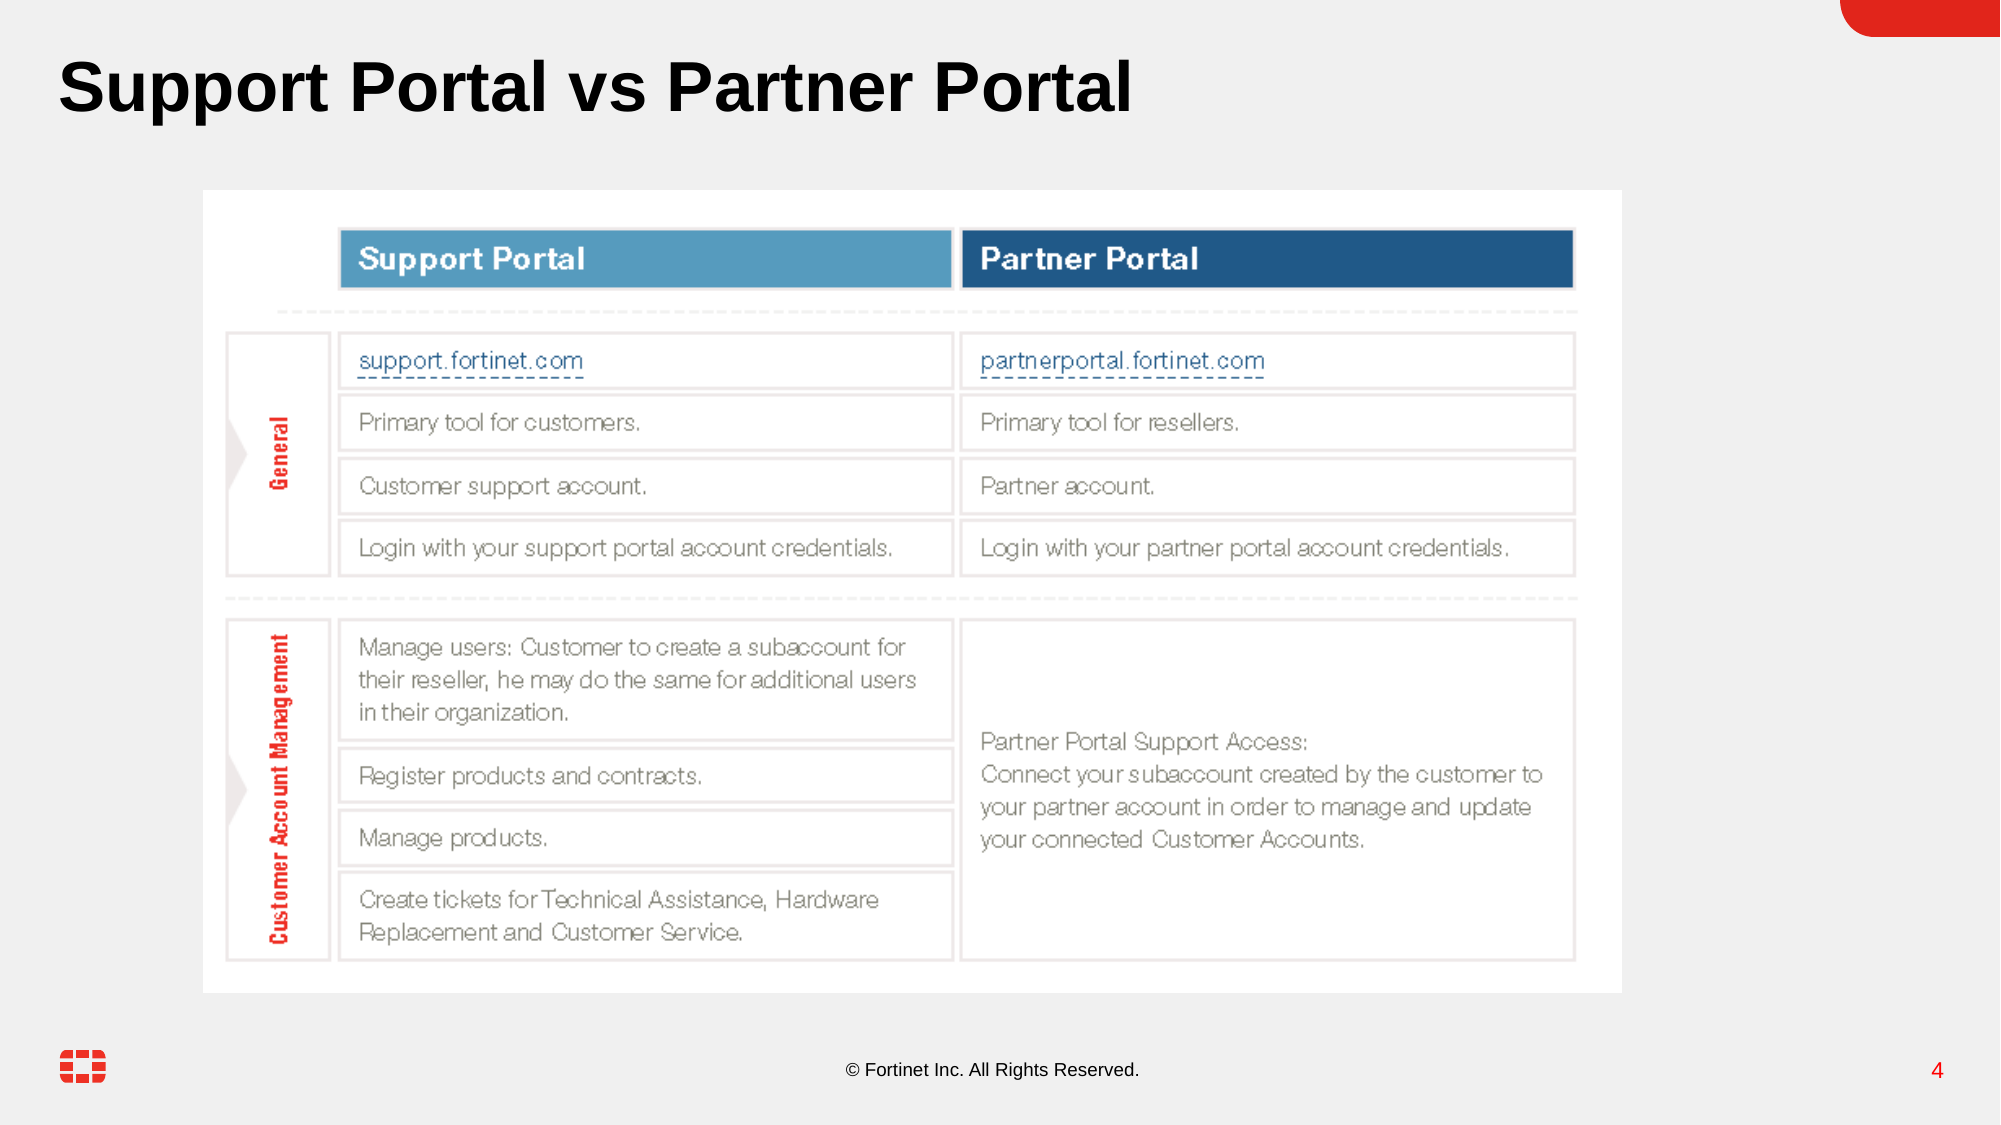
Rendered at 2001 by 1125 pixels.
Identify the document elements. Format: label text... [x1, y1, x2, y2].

title Support Portal vs Partner Portal [43, 28, 1822, 148]
picture [203, 190, 1622, 993]
